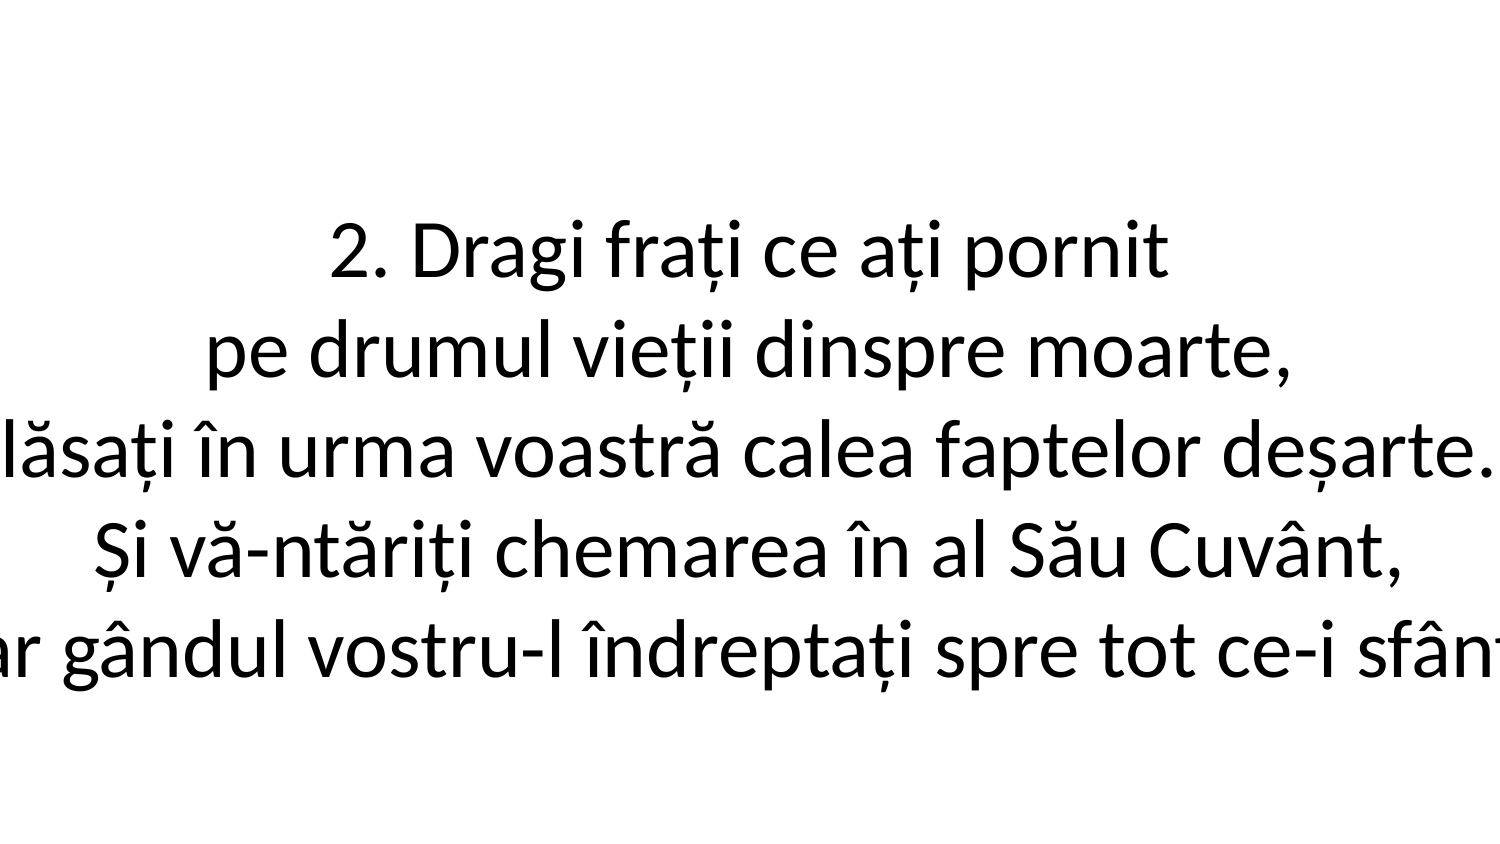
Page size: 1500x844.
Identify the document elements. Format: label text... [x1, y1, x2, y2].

text_box 2. Dragi frați ce ați pornit pe drumul vieții dinspre moarte, lăsați în urma voastră calea faptelor deșarte. Și vă-ntăriți chemarea în al Său Cuvânt, iar gândul vostru-l îndreptați spre tot ce-i sfânt. [0, 142, 1500, 702]
